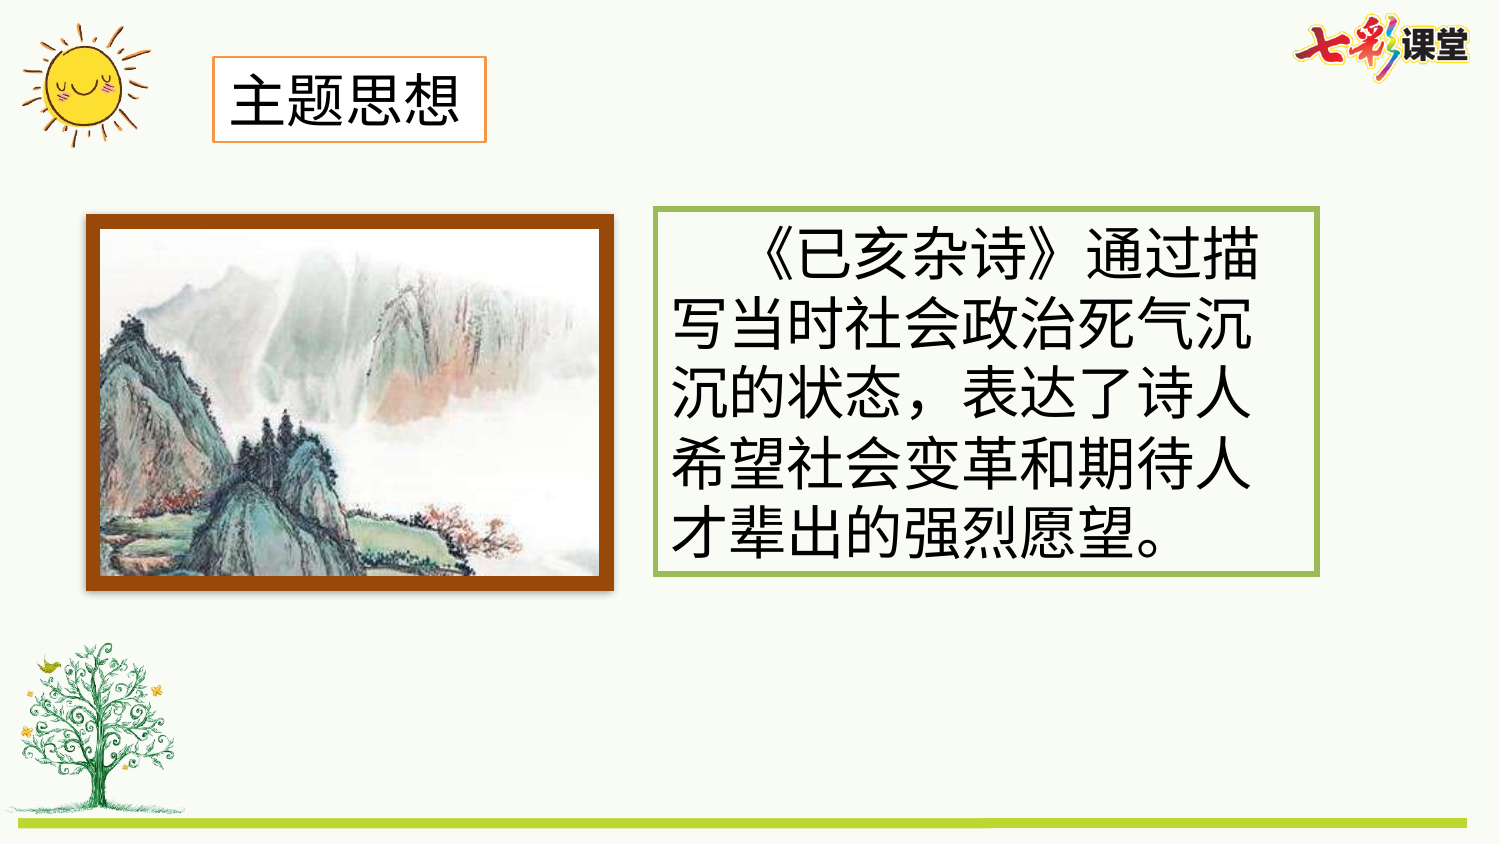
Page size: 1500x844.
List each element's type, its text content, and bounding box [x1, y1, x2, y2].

picture [0, 0, 173, 172]
text_box 主题思想 [212, 56, 487, 143]
picture [0, 608, 1467, 844]
picture [1291, 9, 1472, 87]
text_box 《已亥杂诗》通过描写当时社会政治死气沉沉的状态，表达了诗人希望社会变革和期待人才辈出的强烈愿望。 [655, 209, 1317, 574]
picture [99, 228, 600, 577]
